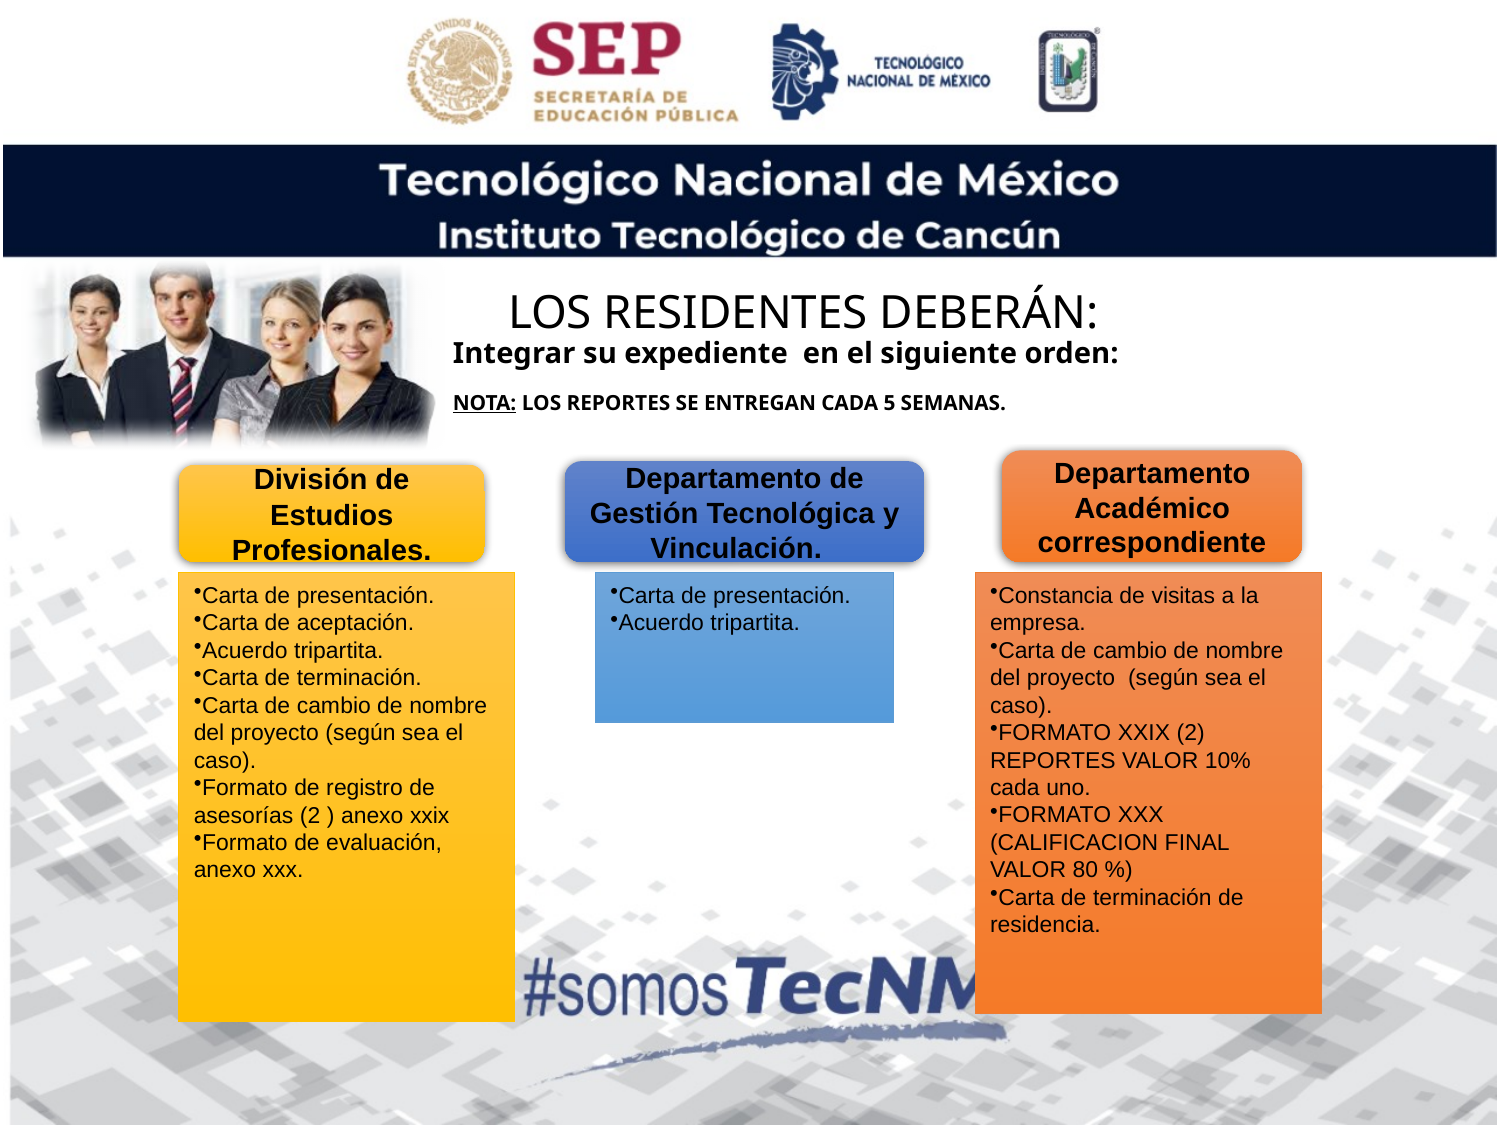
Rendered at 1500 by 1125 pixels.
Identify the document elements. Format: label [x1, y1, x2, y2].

picture [3, 0, 1497, 1125]
text_box [178, 450, 1322, 1022]
